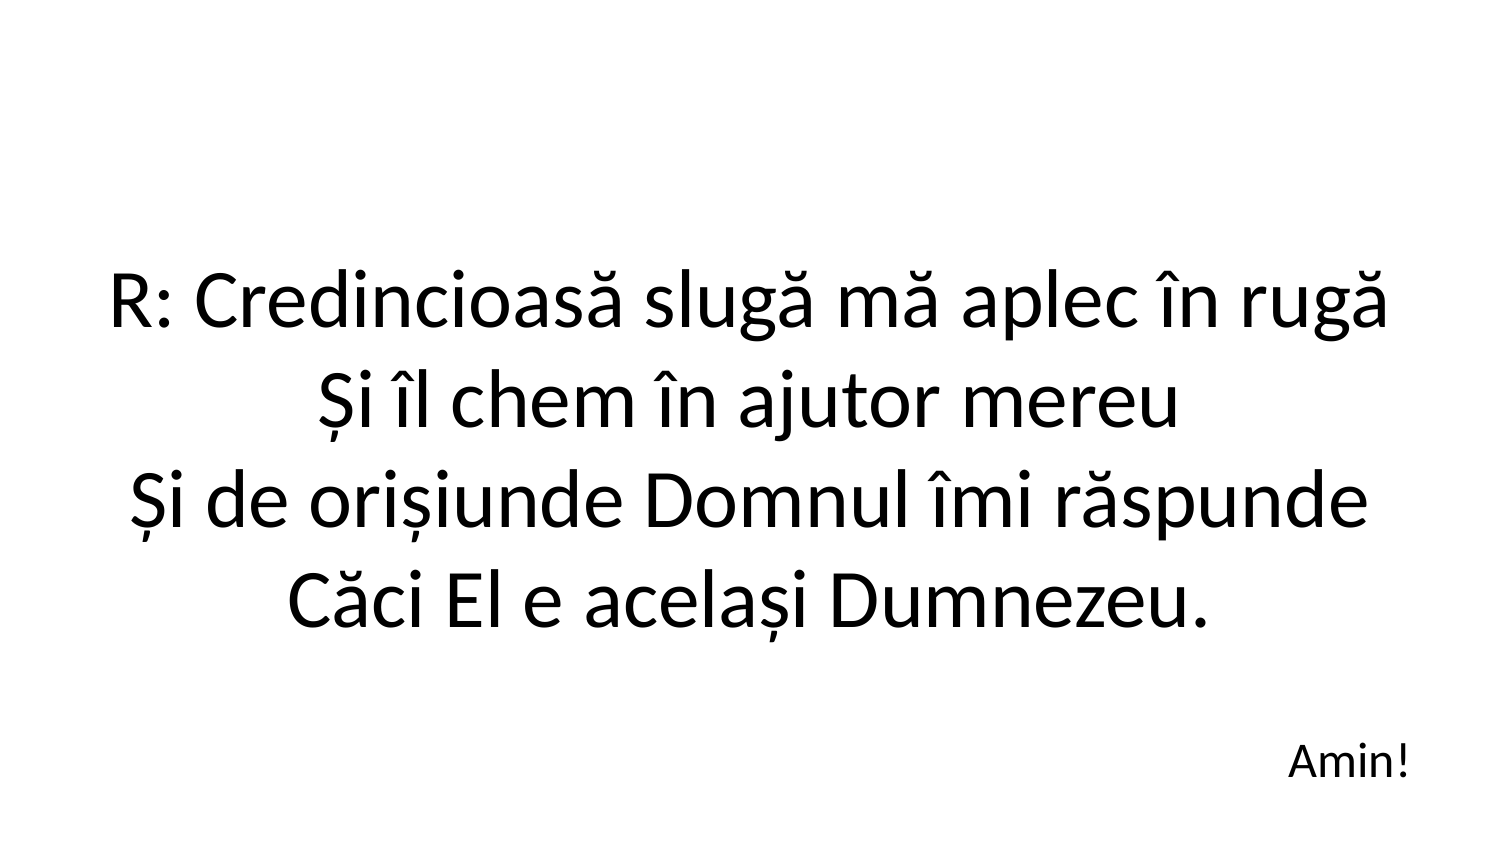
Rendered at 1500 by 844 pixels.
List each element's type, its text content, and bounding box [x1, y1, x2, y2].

text_box R: Credincioasă slugă mă aplec în rugă Și îl chem în ajutor mereu Și de orișiunde Domnul îmi răspunde Căci El e același Dumnezeu. [93, 192, 1407, 652]
text_box Amin! [1273, 674, 1427, 795]
